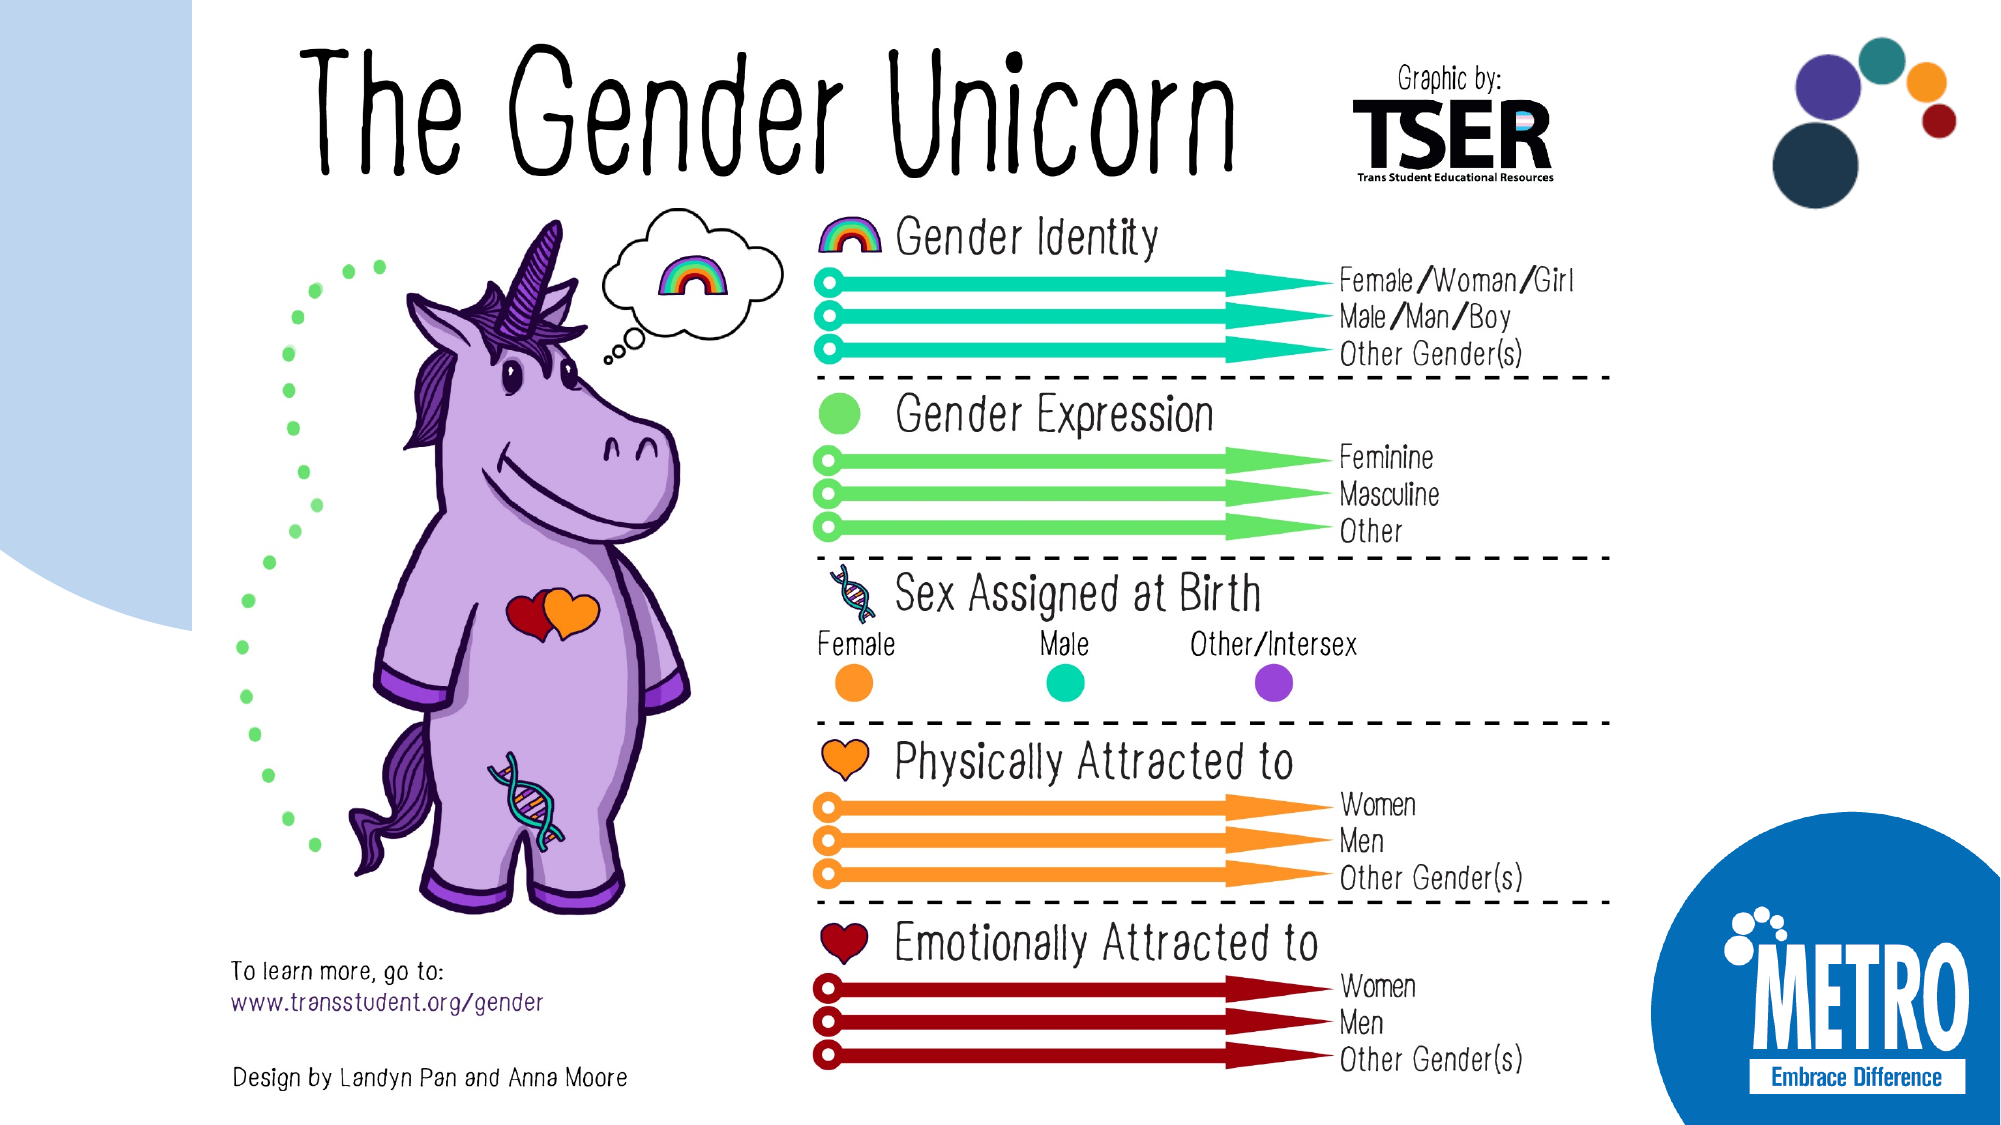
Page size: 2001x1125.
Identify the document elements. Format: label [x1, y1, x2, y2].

picture [192, 0, 1649, 1125]
picture [1651, 811, 2001, 1125]
picture [1759, 31, 1964, 215]
